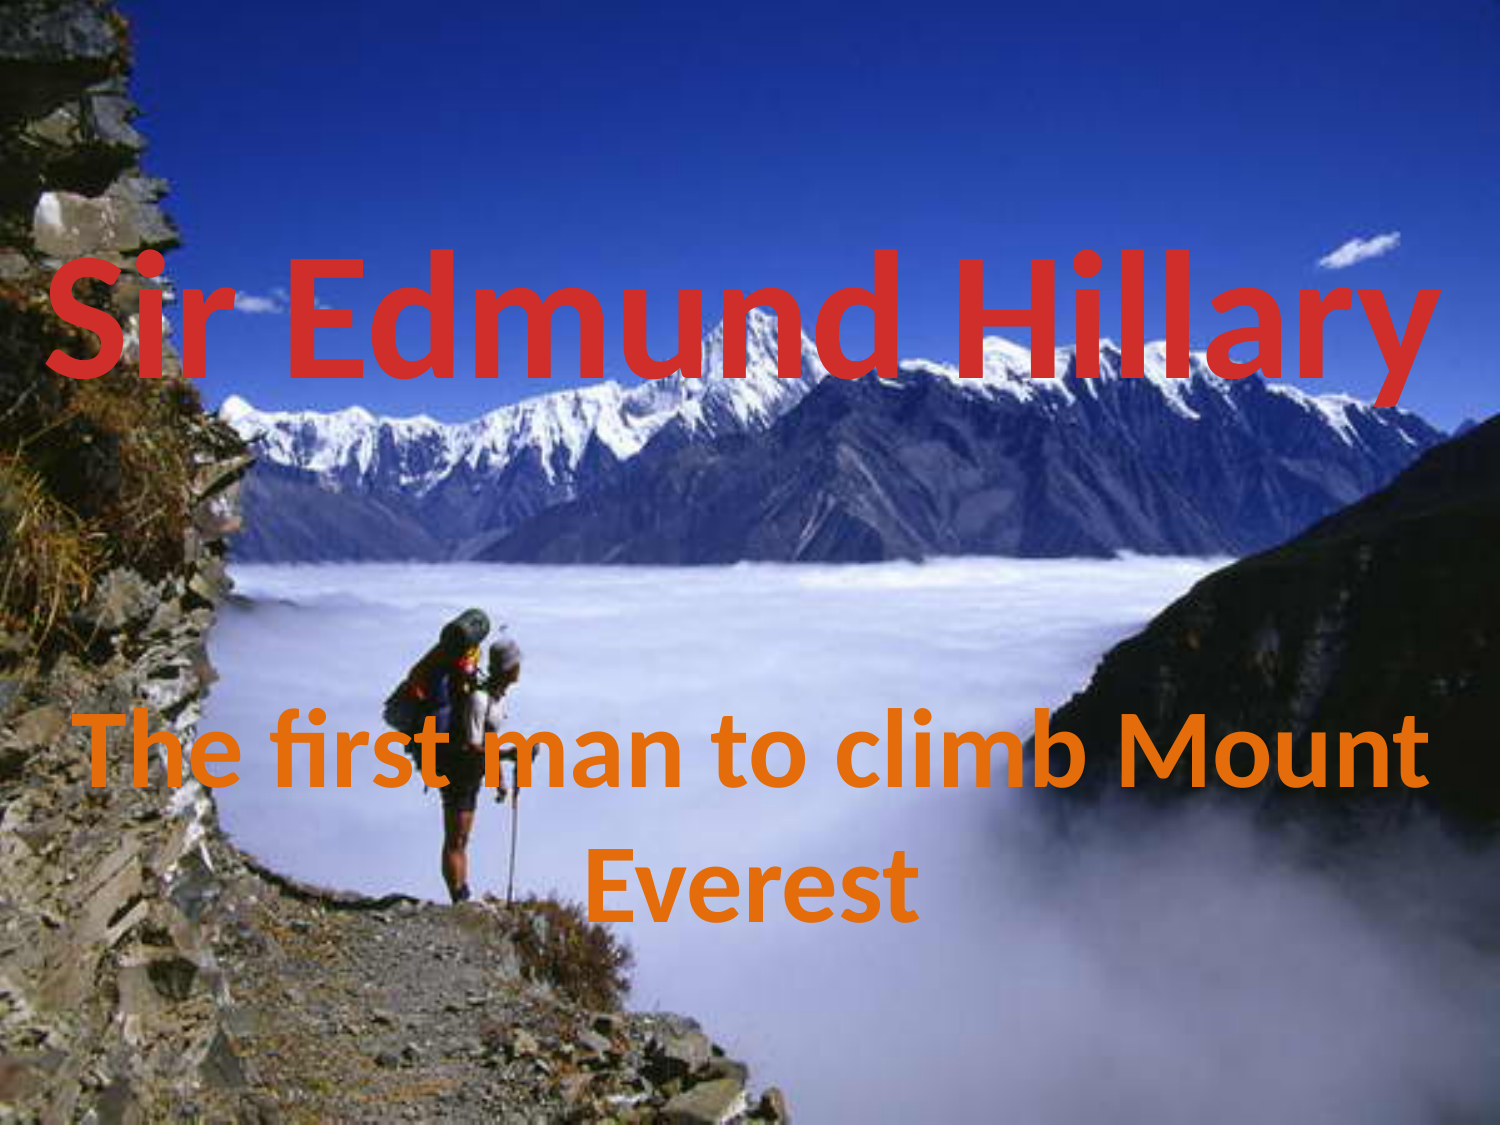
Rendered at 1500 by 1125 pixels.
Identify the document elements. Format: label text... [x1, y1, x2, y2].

text_box Sir Edmund Hillary [26, 187, 1460, 423]
text_box The first man to climb Mount Everest [3, 667, 1500, 953]
picture [0, 0, 1500, 1125]
